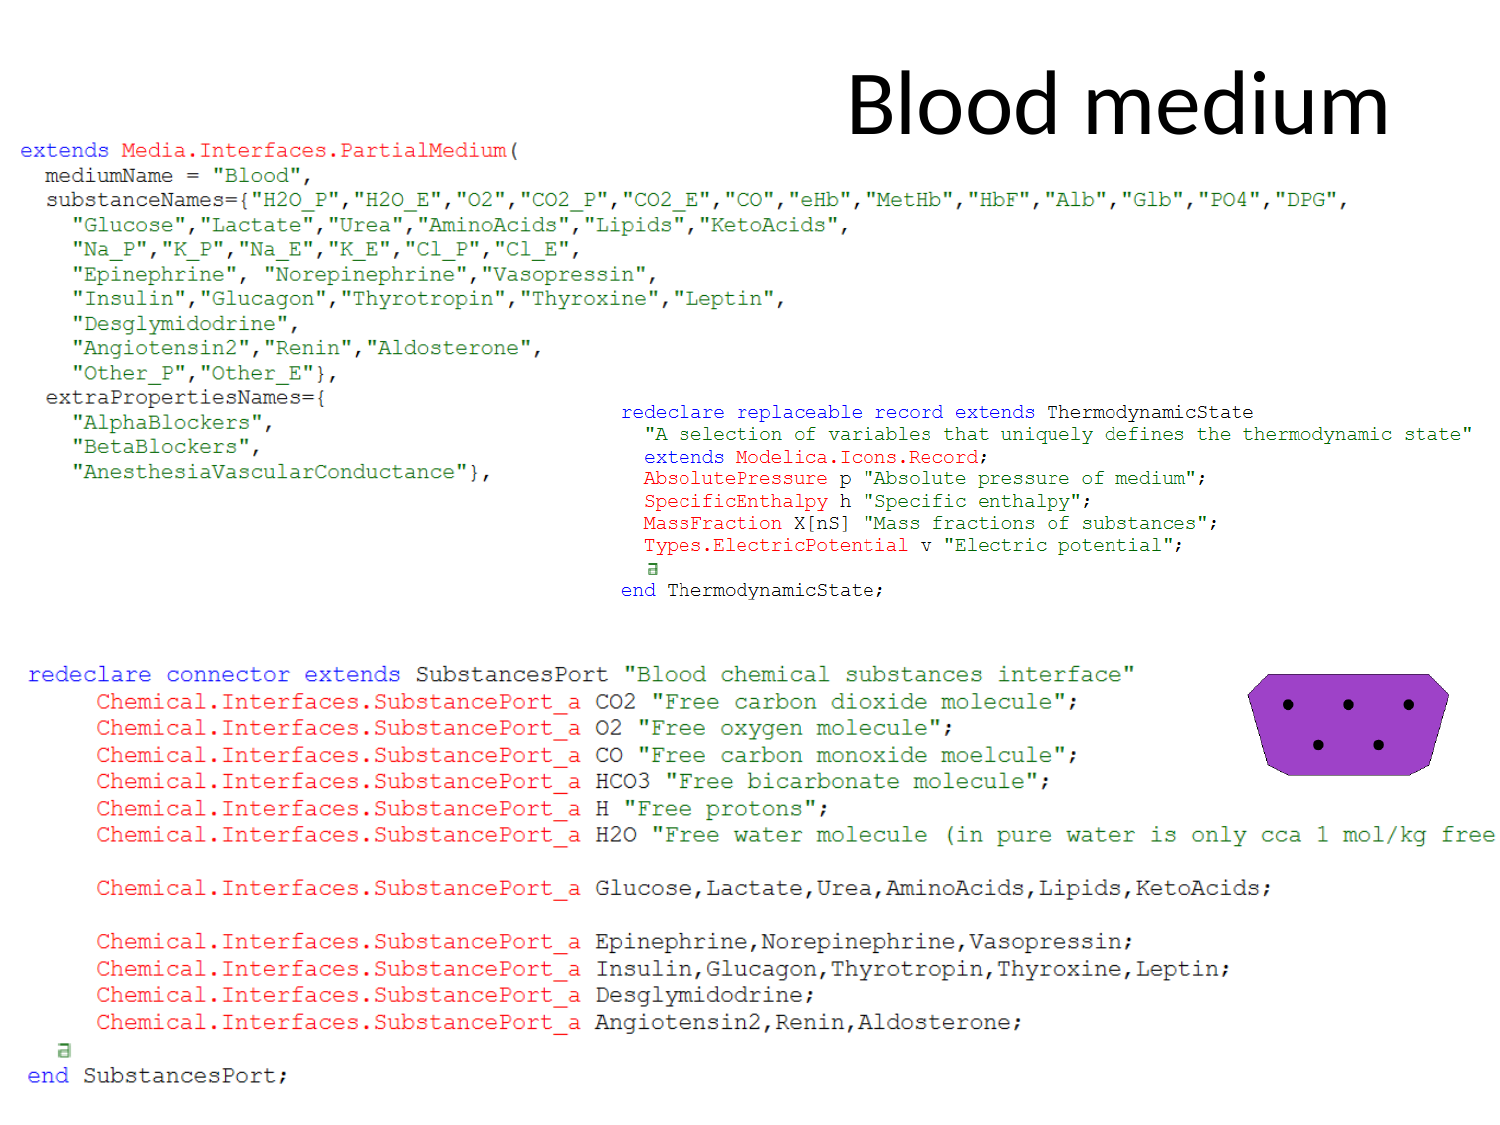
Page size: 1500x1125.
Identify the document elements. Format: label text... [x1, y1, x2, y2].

title Blood medium [746, 4, 1493, 192]
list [7, 137, 1358, 487]
picture [619, 396, 1483, 601]
picture [0, 647, 1500, 1098]
